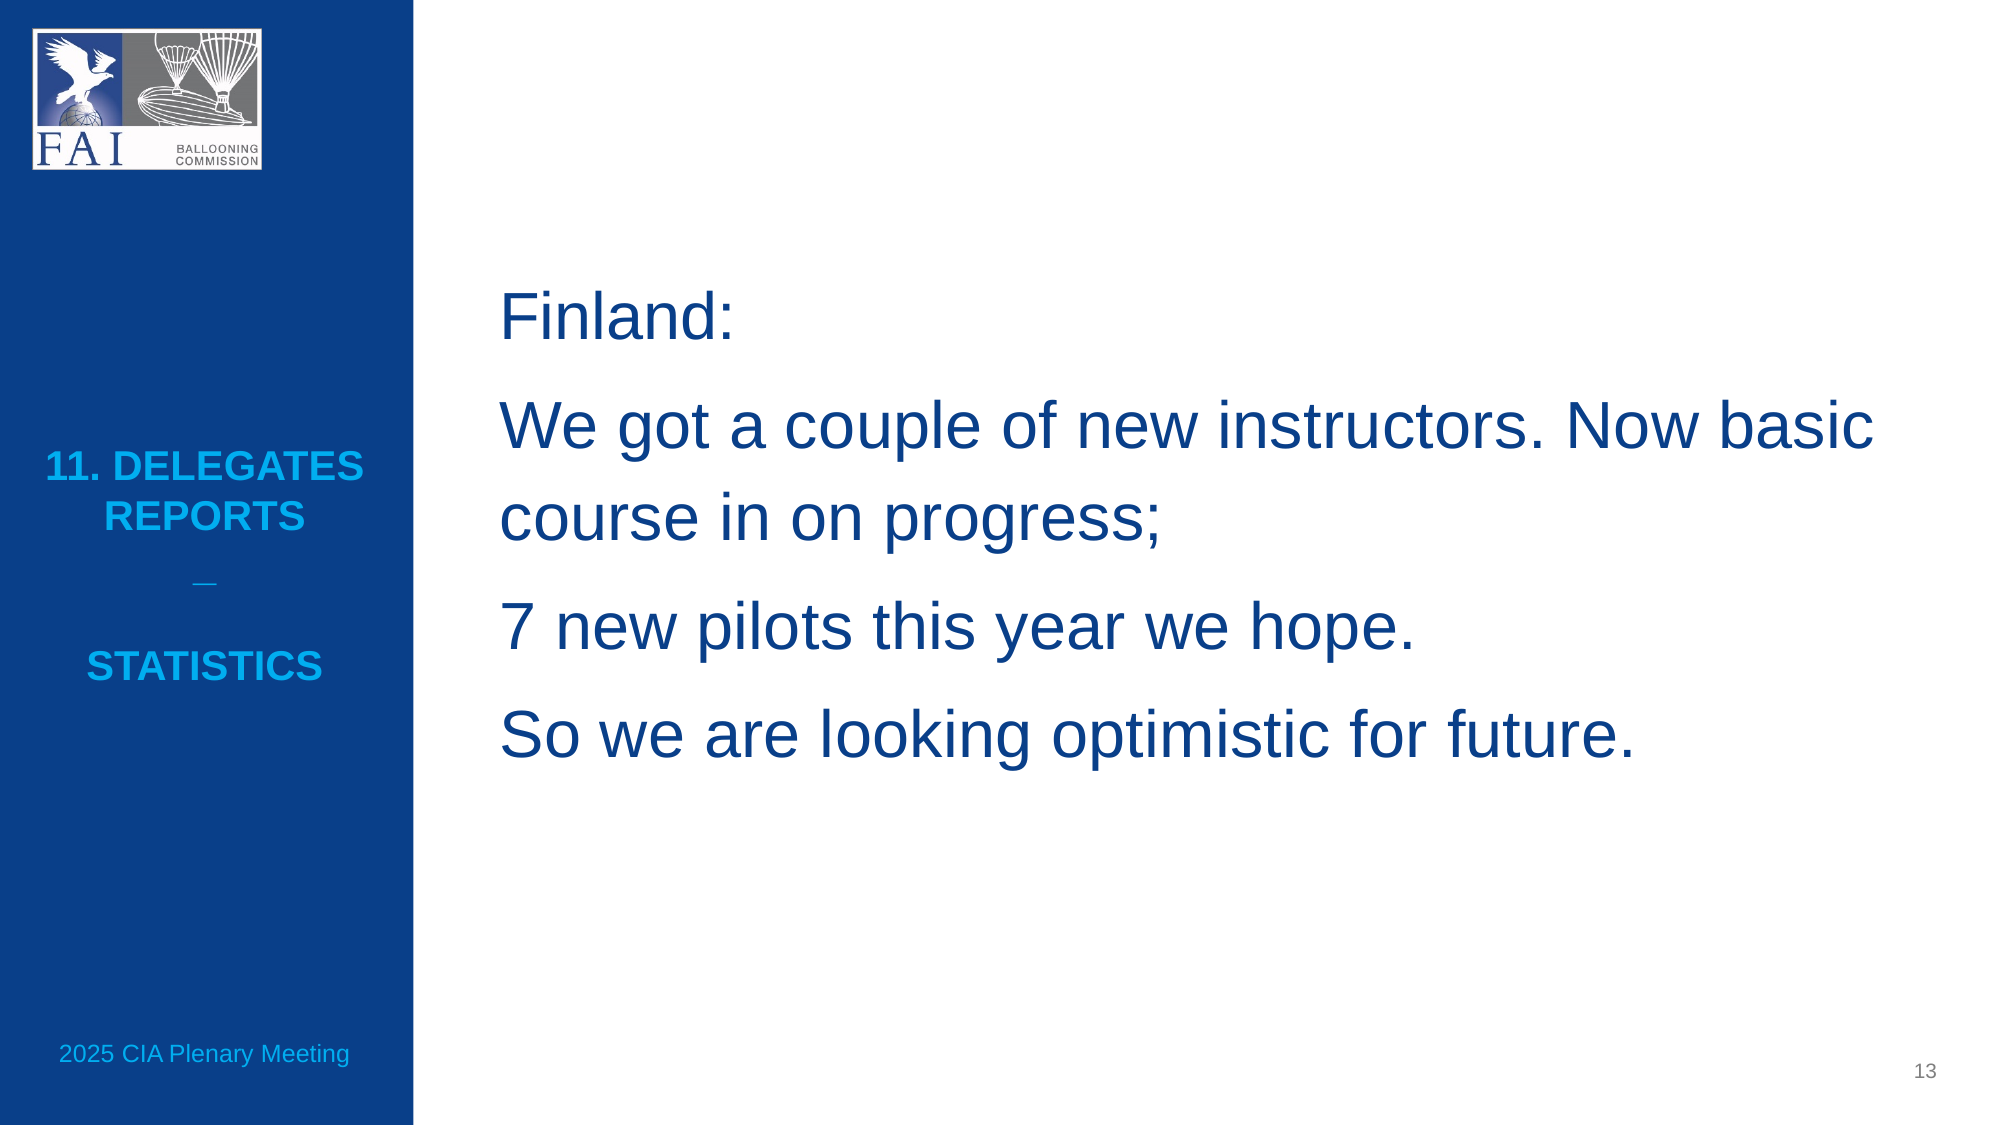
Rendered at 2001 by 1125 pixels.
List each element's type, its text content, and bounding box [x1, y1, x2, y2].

picture [32, 28, 262, 170]
list Finland: We got a couple of new instructors. Now basic course in on progress; 7 new pilots this year we hope. So we are looking optimistic for future. [409, 253, 2000, 1125]
list 11. Delegates reports _ Statistics [9, 253, 400, 874]
